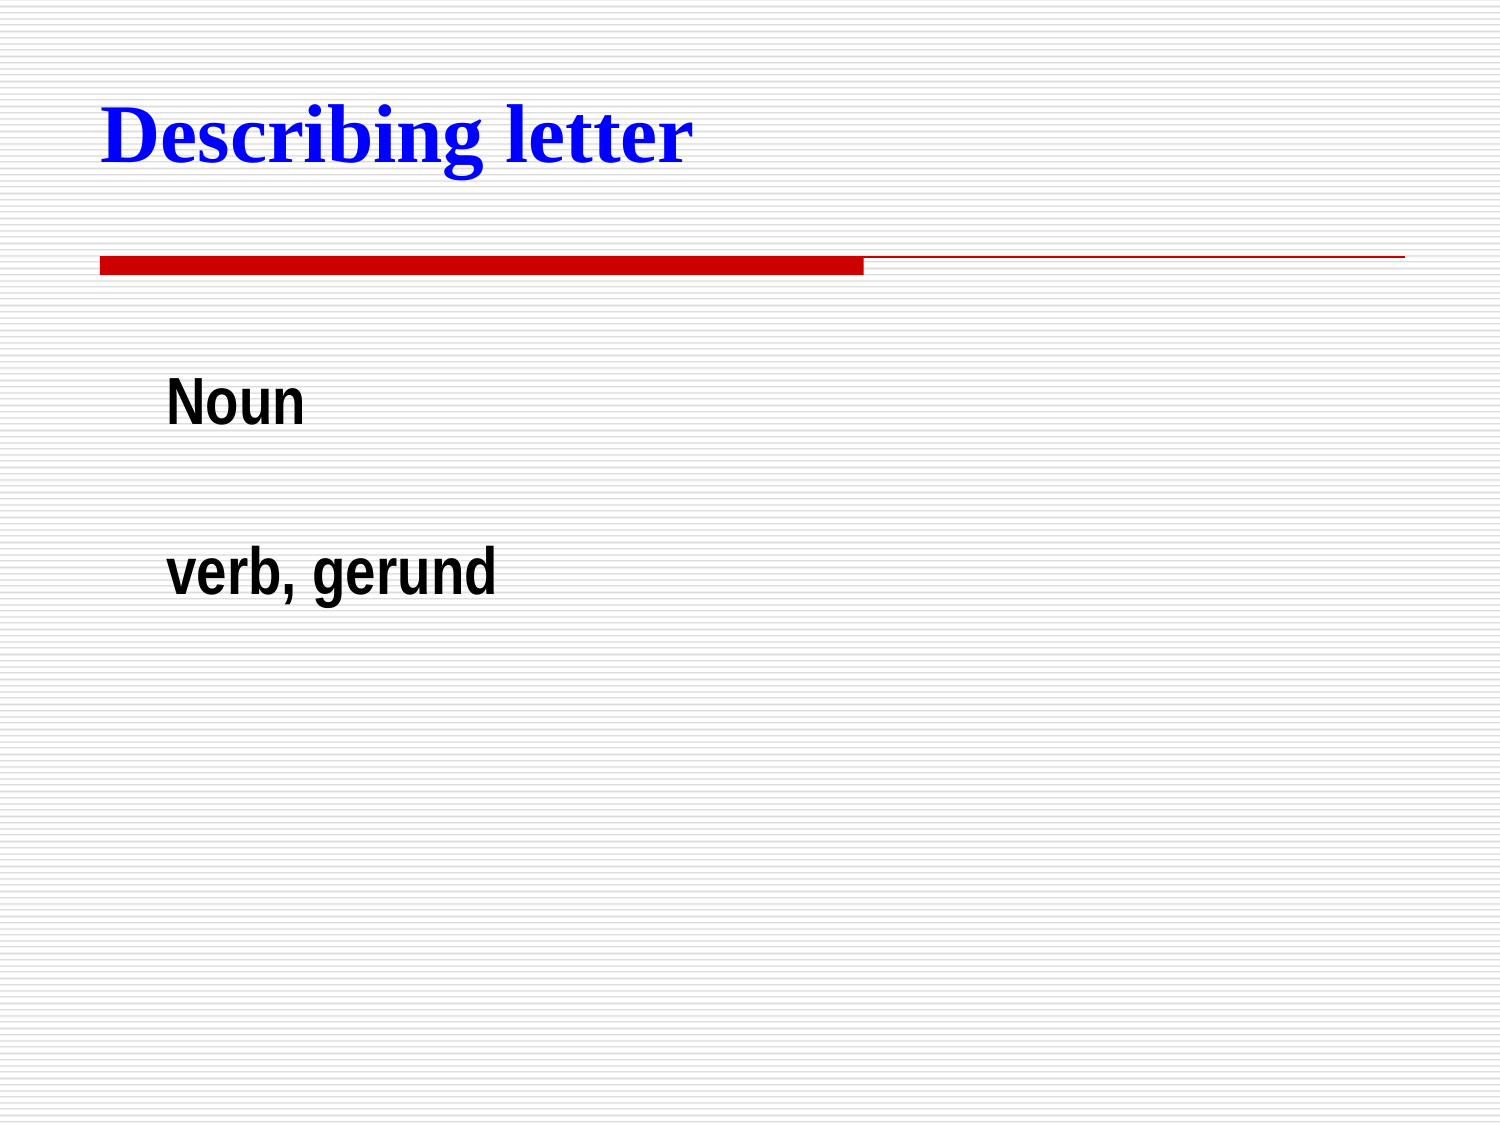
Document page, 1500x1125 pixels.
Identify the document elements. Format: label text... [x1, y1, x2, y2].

picture [0, 0, 1500, 1125]
text_box Noun verb, gerund [151, 359, 529, 703]
text_box Describing letter [85, 82, 711, 188]
